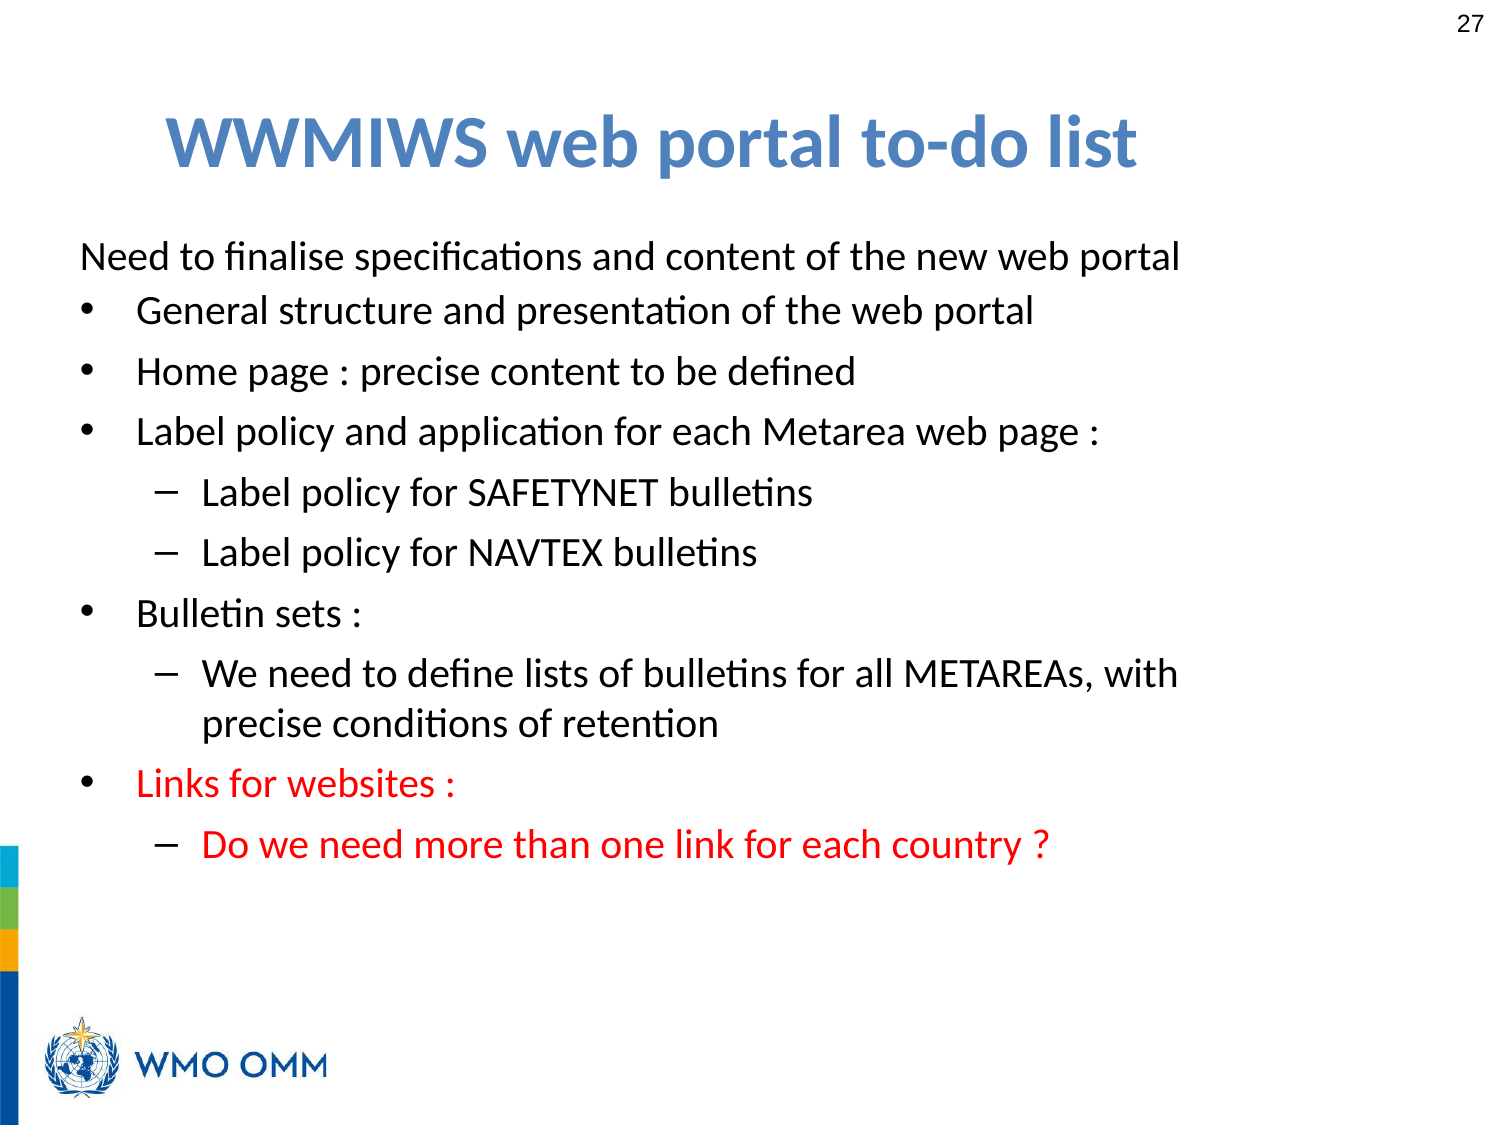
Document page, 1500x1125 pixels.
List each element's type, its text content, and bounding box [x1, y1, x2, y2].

picture [0, 845, 327, 1125]
text_box ‹#› [1435, 0, 1500, 43]
list Need to finalise specifications and content of the new web portal General structure and presentation of the web portal Home page : precise content to be defined Label policy and application for each Metarea web page : Label policy for SAFETYNET bulletins Label policy for NAVTEX bulletins Bulletin sets : We need to define lists of bulletins for all METAREAs, with precise conditions of retention Links for websites : Do we need more than one link for each country ? [64, 221, 1477, 1057]
text_box [218, 231, 1345, 268]
title WWMIWS web portal to-do list [150, 43, 1394, 231]
